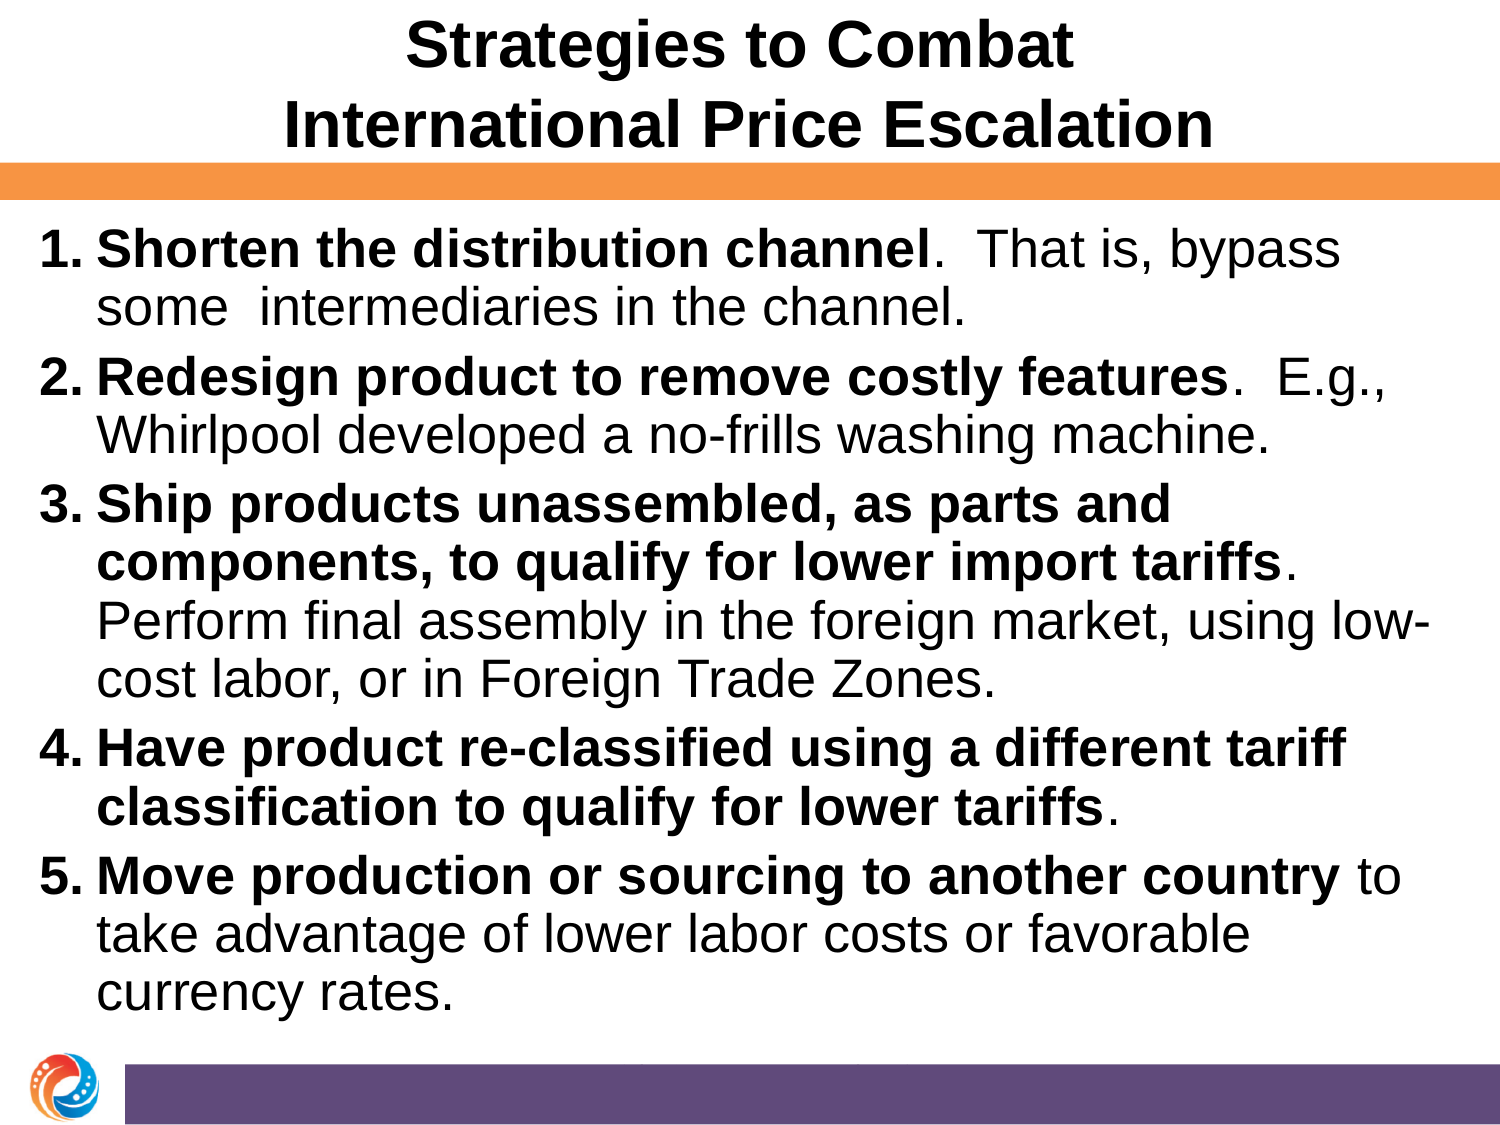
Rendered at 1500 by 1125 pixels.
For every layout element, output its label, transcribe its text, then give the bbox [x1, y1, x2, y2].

subtitle Shorten the distribution channel. That is, bypass some intermediaries in the channel. Redesign product to remove costly features. E.g., Whirlpool developed a no-frills washing machine. Ship products unassembled, as parts and components, to qualify for lower import tariffs. Perform final assembly in the foreign market, using low-cost labor, or in Foreign Trade Zones. Have product re-classified using a different tariff classification to qualify for lower tariffs. Move production or sourcing to another country to take advantage of lower labor costs or favorable currency rates. [24, 212, 1463, 1038]
picture [23, 1046, 105, 1125]
title Strategies to Combat International Price Escalation [112, 12, 1388, 151]
text_box [0, 160, 1500, 202]
footer Copyright © 2014 Pearson Education [512, 1042, 988, 1103]
text_box [125, 1064, 1500, 1125]
